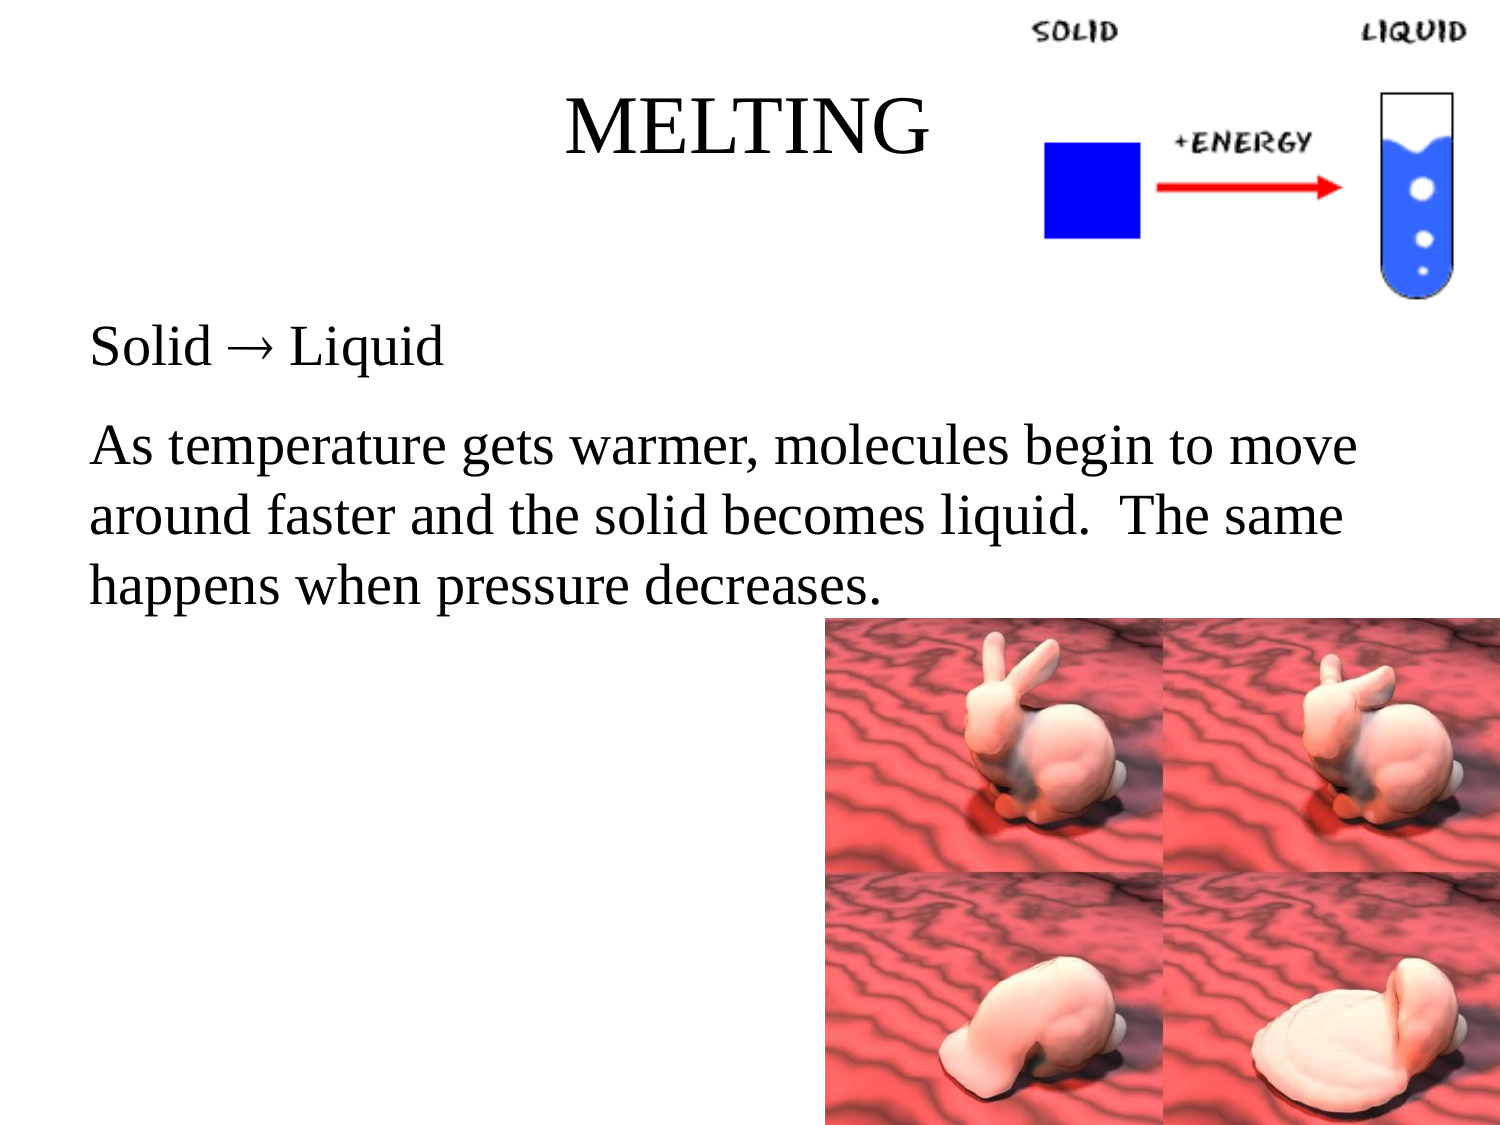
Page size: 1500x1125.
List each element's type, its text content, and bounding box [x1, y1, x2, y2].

text_box MELTING [549, 62, 975, 178]
text_box Solid  Liquid As temperature gets warmer, molecules begin to move around faster and the solid becomes liquid. The same happens when pressure decreases. [74, 299, 1413, 624]
picture [998, 0, 1500, 376]
picture [824, 618, 1500, 1125]
